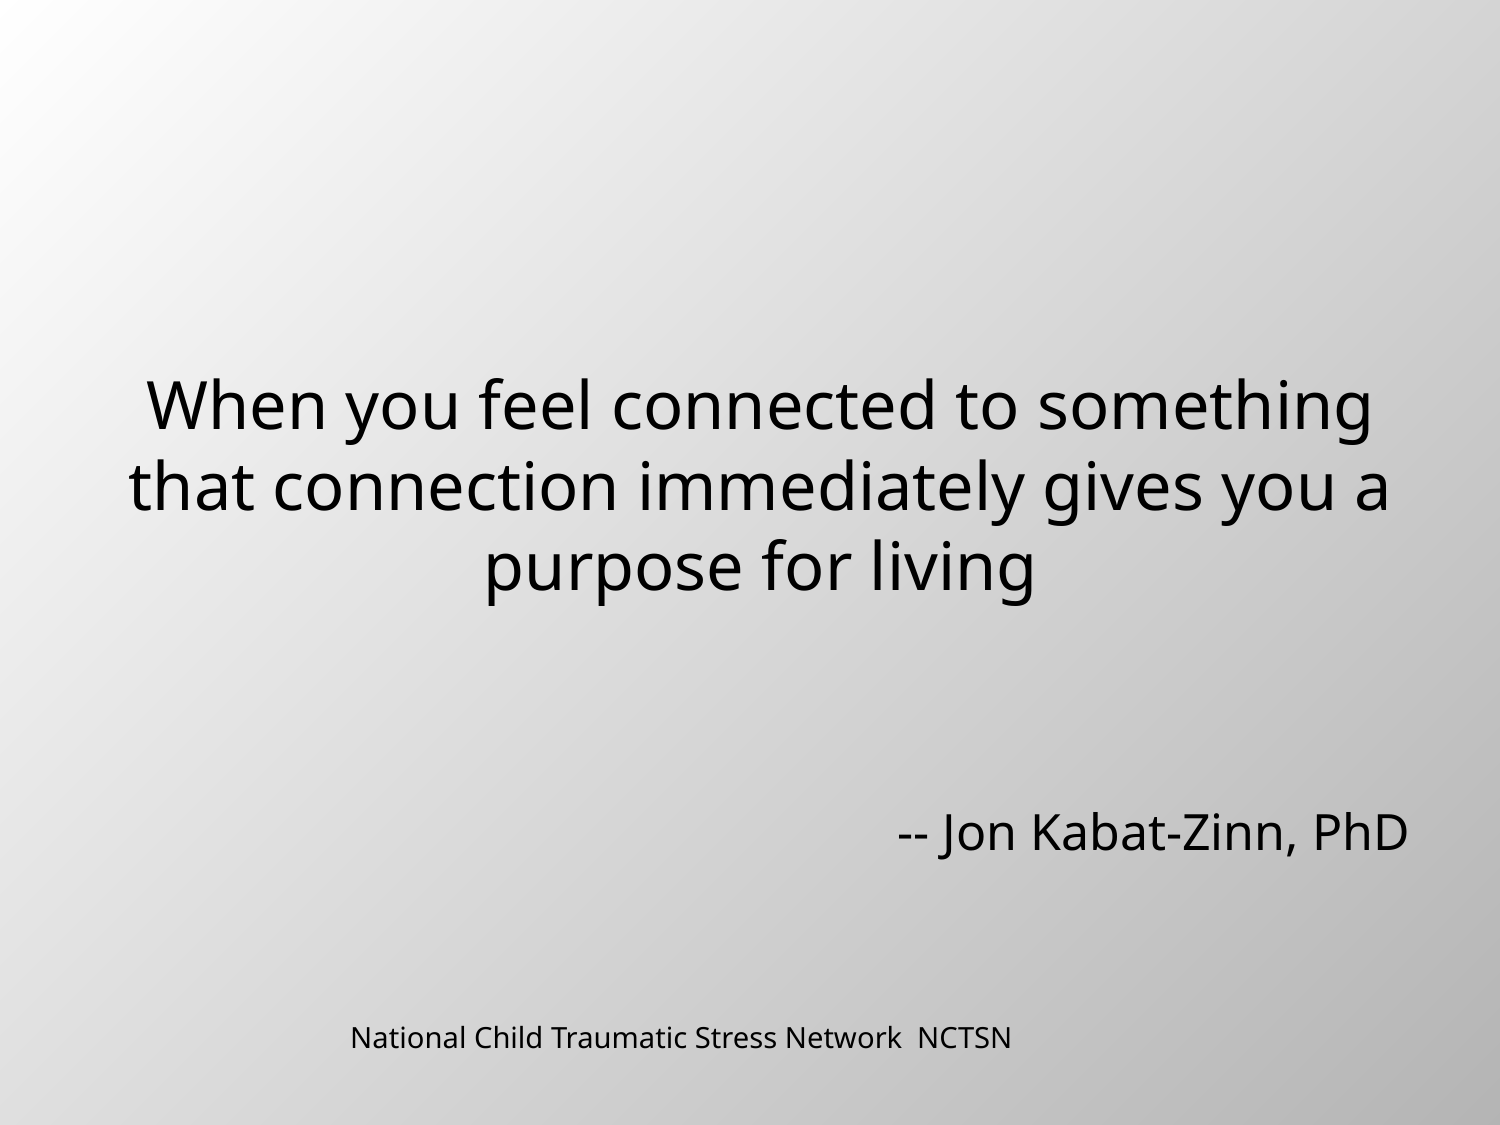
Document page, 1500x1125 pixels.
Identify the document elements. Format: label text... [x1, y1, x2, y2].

list When you feel connected to something that connection immediately gives you a purpose for living -- Jon Kabat-Zinn, PhD [75, 262, 1425, 1035]
text_box National Child Traumatic Stress Network NCTSN [335, 1012, 1161, 1063]
